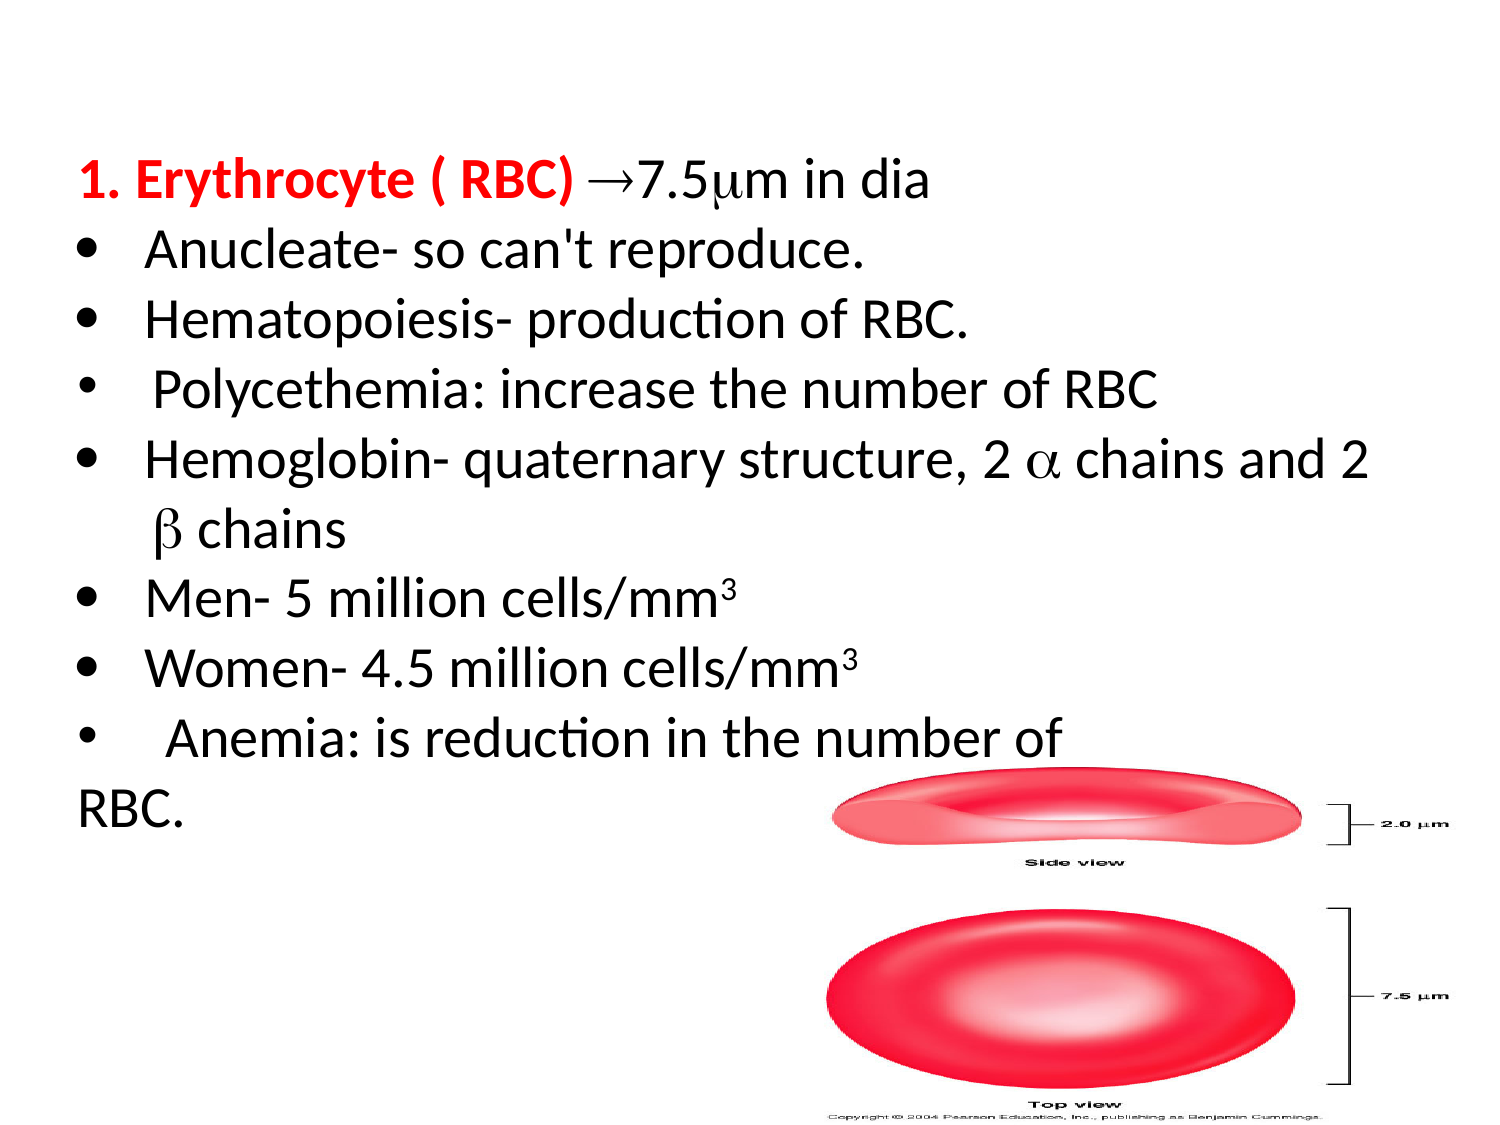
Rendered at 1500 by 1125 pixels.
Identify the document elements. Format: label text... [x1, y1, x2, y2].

picture [812, 762, 1464, 1125]
text_box 1. Erythrocyte ( RBC) 7.5m in dia · Anucleate- so can't reproduce. · Hematopoiesis- production of RBC. Polycethemia: increase the number of RBC · Hemoglobin- quaternary structure, 2  chains and 2  chains · Men- 5 million cells/mm3 · Women- 4.5 million cells/mm3 Anemia: is reduction in the number of RBC. [62, 62, 1412, 917]
